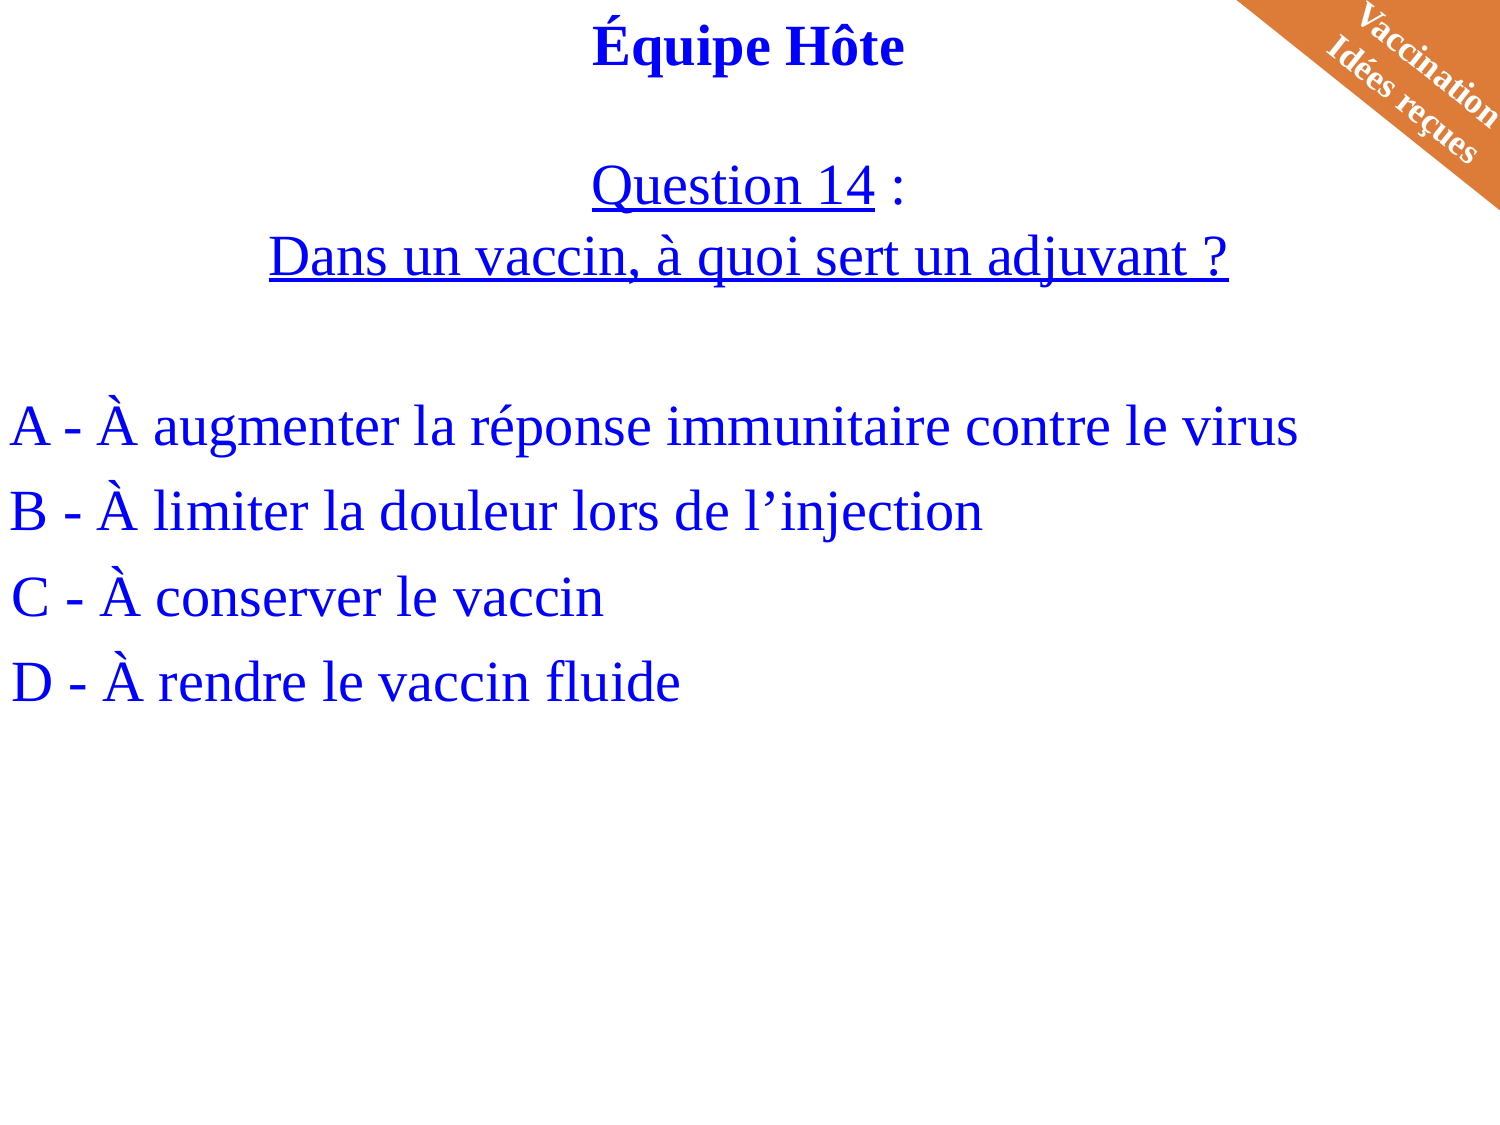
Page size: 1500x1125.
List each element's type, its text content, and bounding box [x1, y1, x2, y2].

text_box B - À limiter la douleur lors de l’injection [0, 464, 1496, 550]
text_box C - À conserver le vaccin [0, 550, 1497, 635]
text_box D - À rendre le vaccin fluide [0, 635, 1497, 721]
text_box [1233, 0, 1500, 214]
text_box Vaccination Idées reçues [1305, 0, 1500, 210]
text_box Équipe Hôte Question 14 : Dans un vaccin, à quoi sert un adjuvant ? [0, 0, 1499, 294]
text_box A - À augmenter la réponse immunitaire contre le virus [0, 379, 1496, 464]
